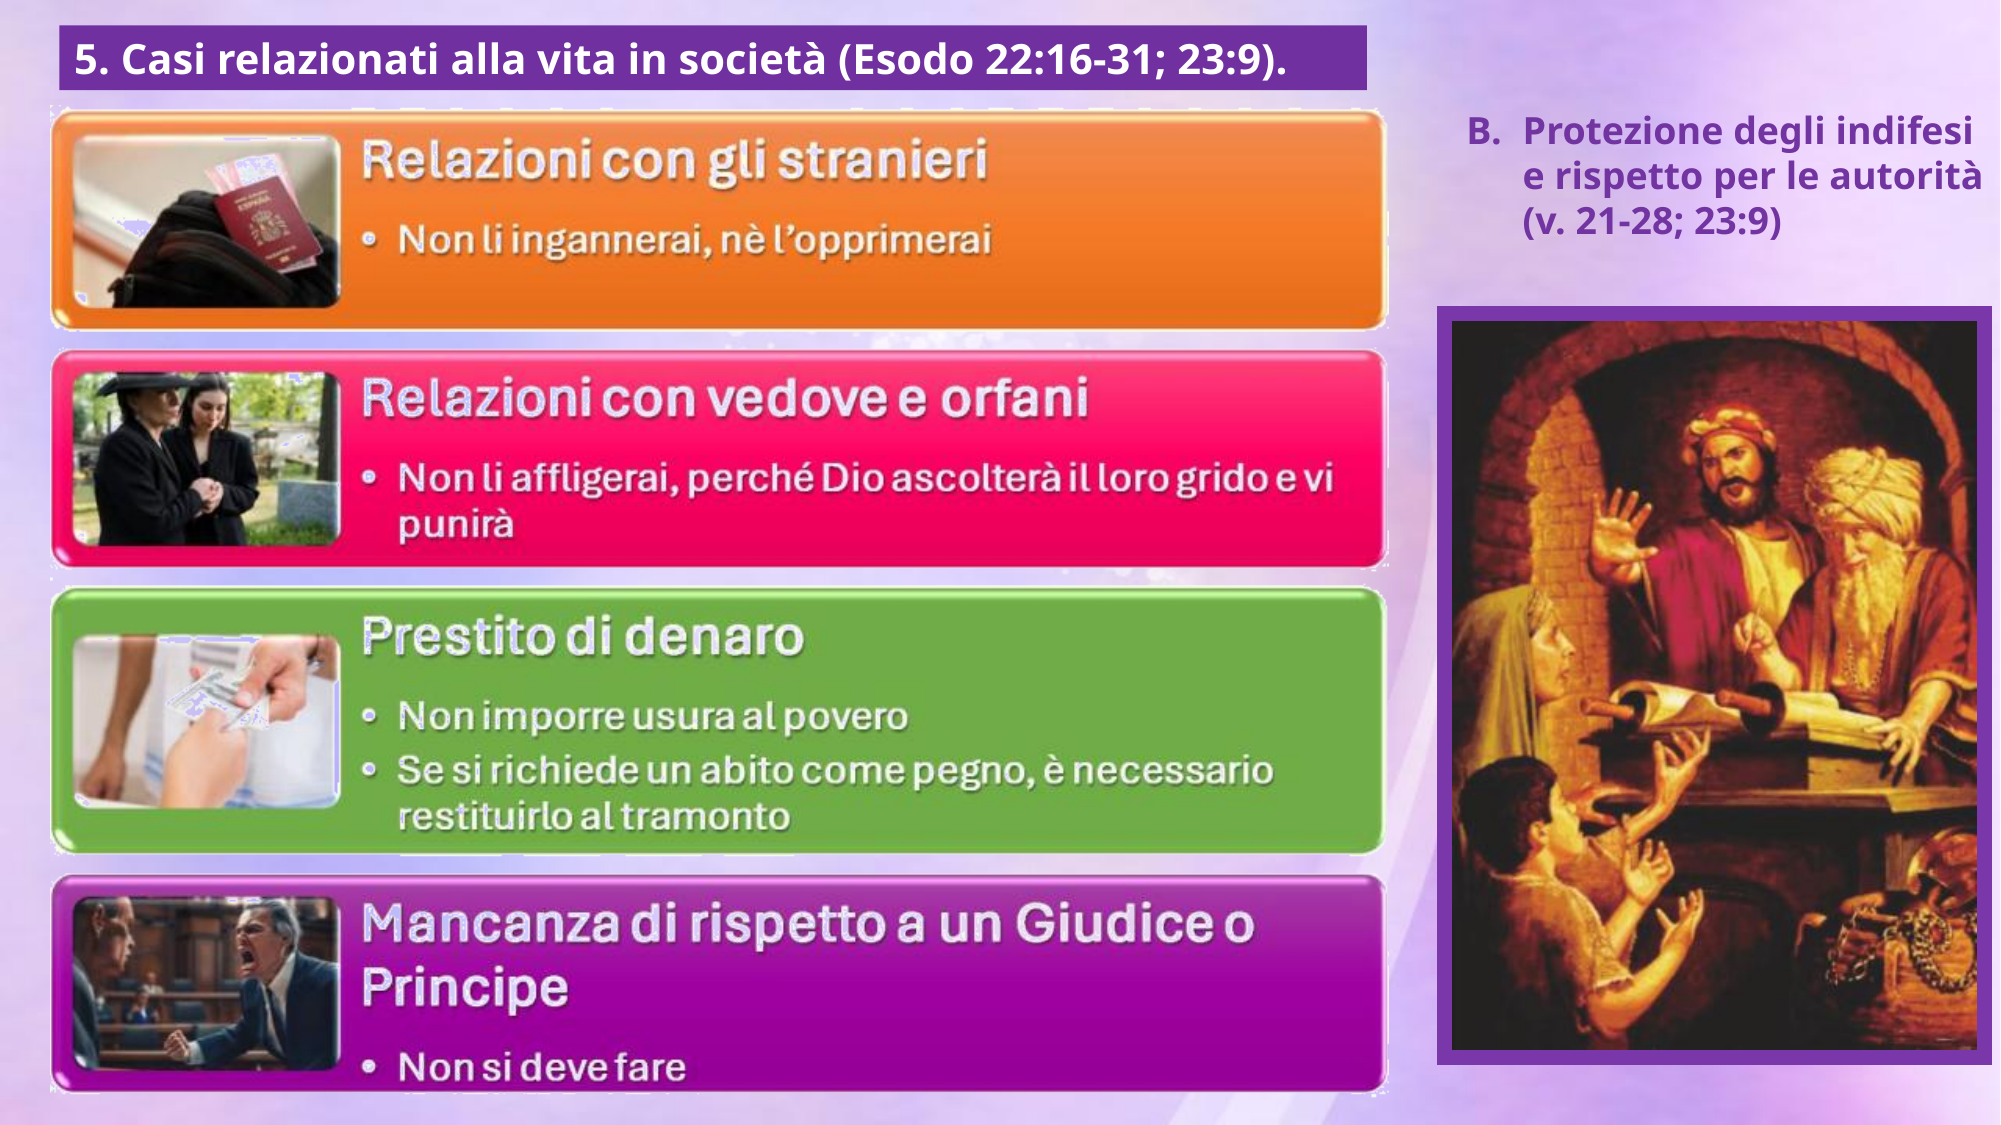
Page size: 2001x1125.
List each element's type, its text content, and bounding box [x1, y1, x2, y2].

text_box 5. Casi relazionati alla vita in società (Esodo 22:16-31; 23:9). [58, 24, 1368, 91]
text_box Protezione degli indifesi e rispetto per le autorità (v. 21-28; 23:9) [1451, 99, 2000, 250]
picture [0, 0, 2001, 1125]
